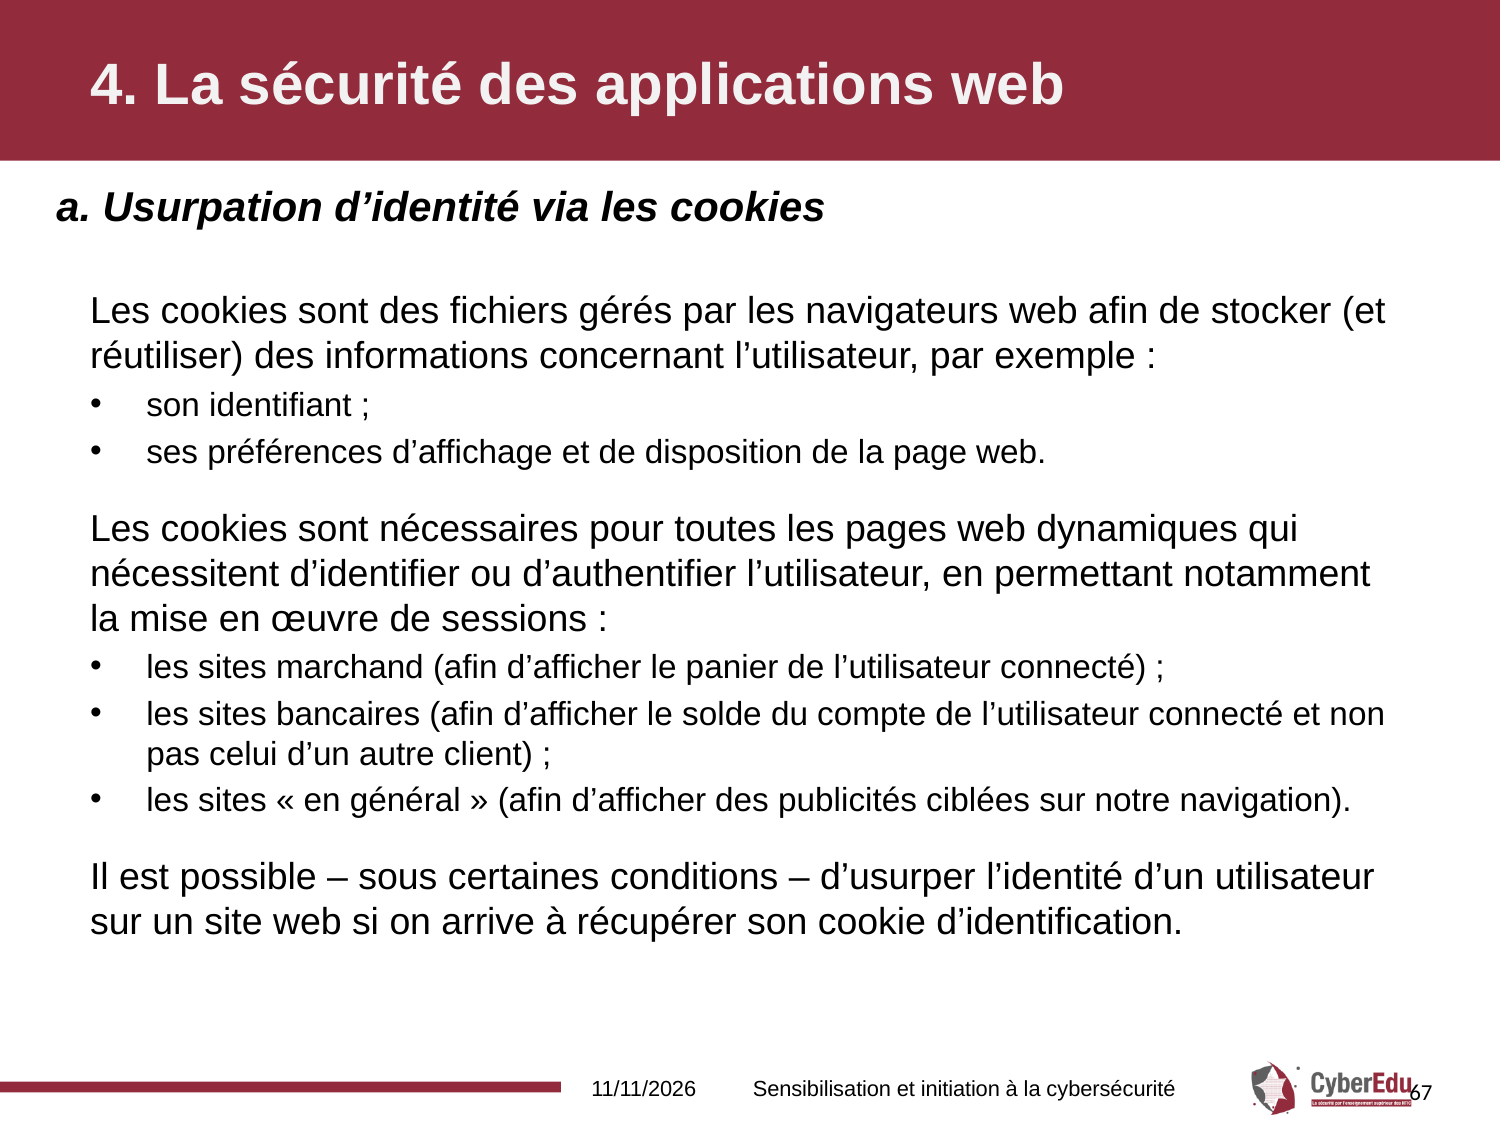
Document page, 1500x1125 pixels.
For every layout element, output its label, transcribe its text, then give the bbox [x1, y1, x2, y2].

footer Sensibilisation et initiation à la cybersécurité [738, 1057, 1236, 1118]
text_box a. Usurpation d’identité via les cookies [41, 172, 1471, 268]
picture [1246, 1060, 1412, 1115]
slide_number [561, 1057, 727, 1118]
list Les cookies sont des fichiers gérés par les navigateurs web afin de stocker (et réutiliser) des informations concernant l’utilisateur, par exemple : son identifiant ; ses préférences d’affichage et de disposition de la page web. Les cookies sont nécessaires pour toutes les pages web dynamiques qui nécessitent d’identifier ou d’authentifier l’utilisateur, en permettant notamment la mise en œuvre de sessions : les sites marchand (afin d’afficher le panier de l’utilisateur connecté) ; les sites bancaires (afin d’afficher le solde du compte de l’utilisateur connecté et non pas celui d’un autre client) ; les sites « en général » (afin d’afficher des publicités ciblées sur notre navigation). Il est possible – sous certaines conditions – d’usurper l’identité d’un utilisateur sur un site web si on arrive à récupérer son cookie d’identification. [75, 278, 1425, 1035]
title 4. La sécurité des applications web [75, 1, 1425, 161]
